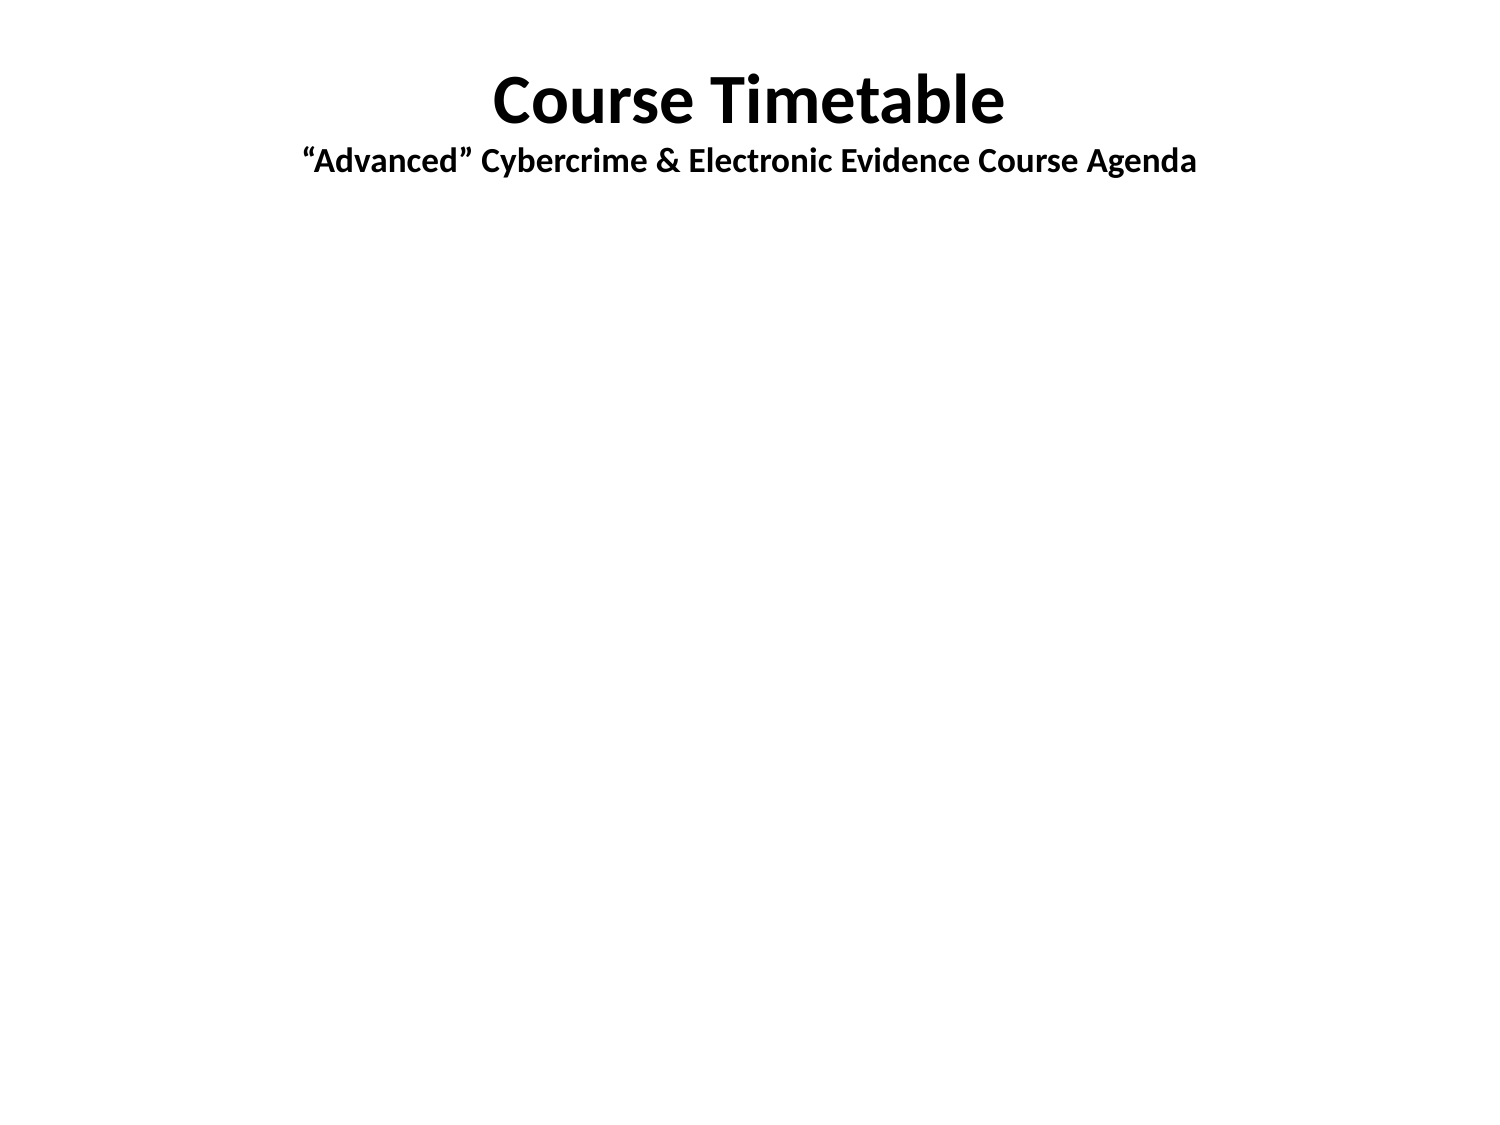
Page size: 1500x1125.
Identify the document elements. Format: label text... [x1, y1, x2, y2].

title Course Timetable “Advanced” Cybercrime & Electronic Evidence Course Agenda [75, 45, 1425, 188]
